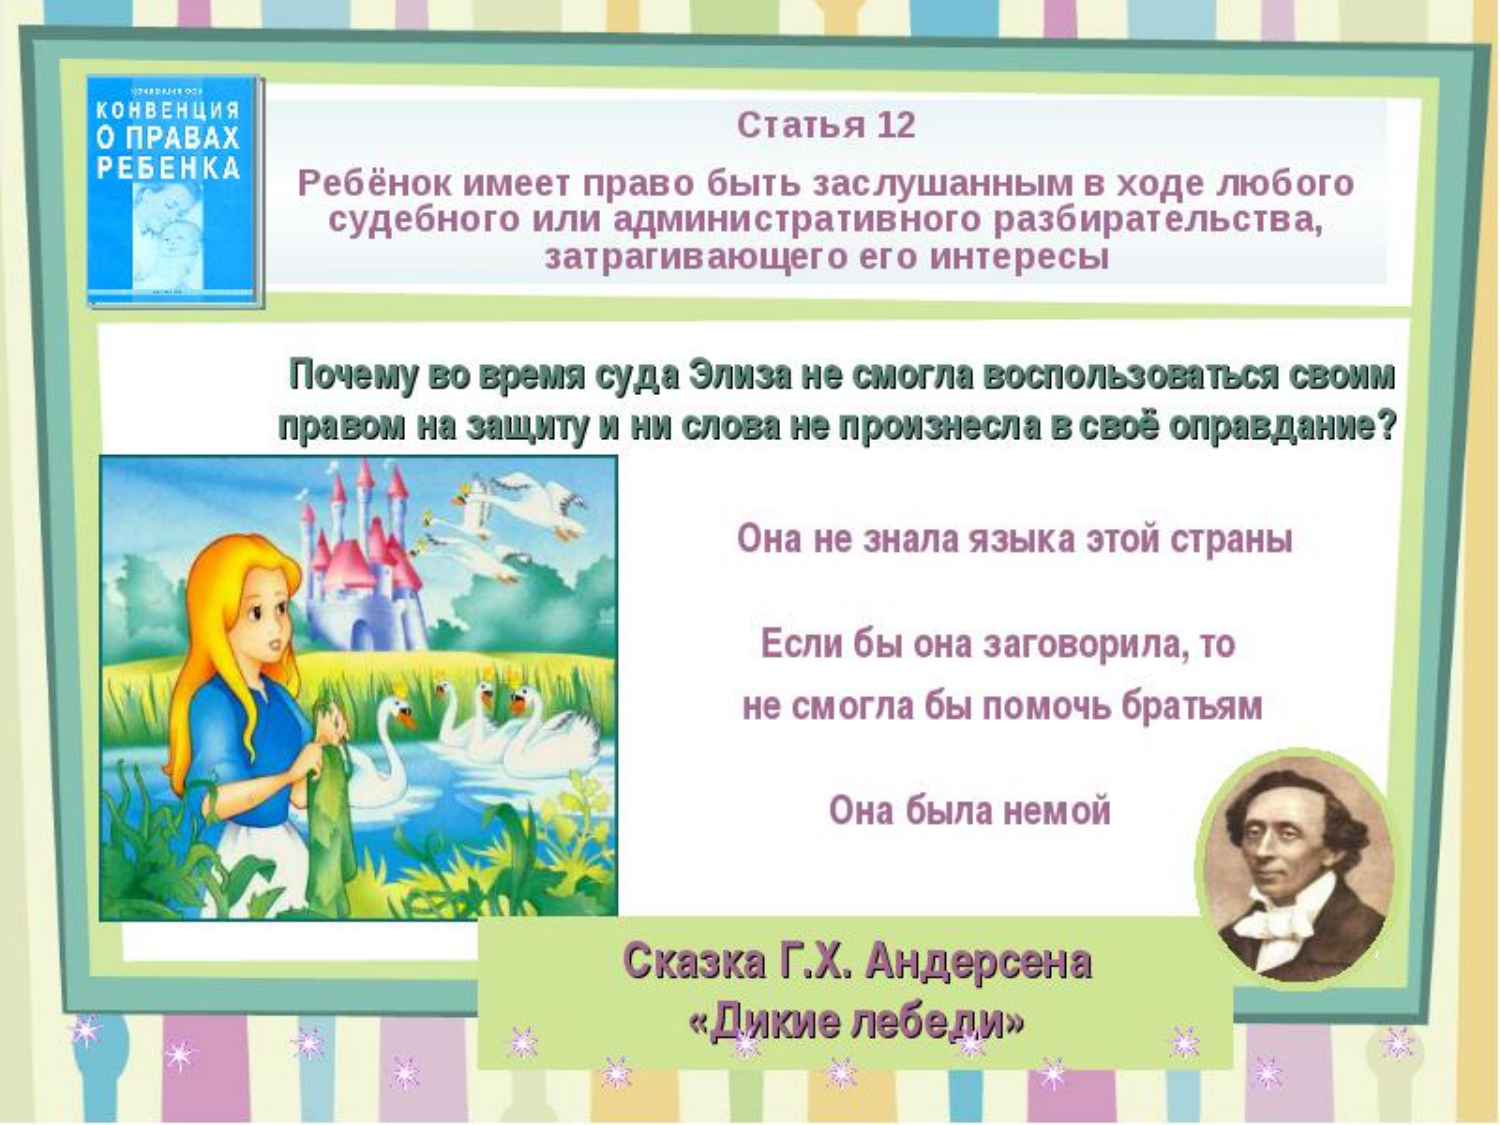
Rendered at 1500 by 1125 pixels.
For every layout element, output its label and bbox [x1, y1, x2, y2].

list [0, 0, 1500, 1125]
